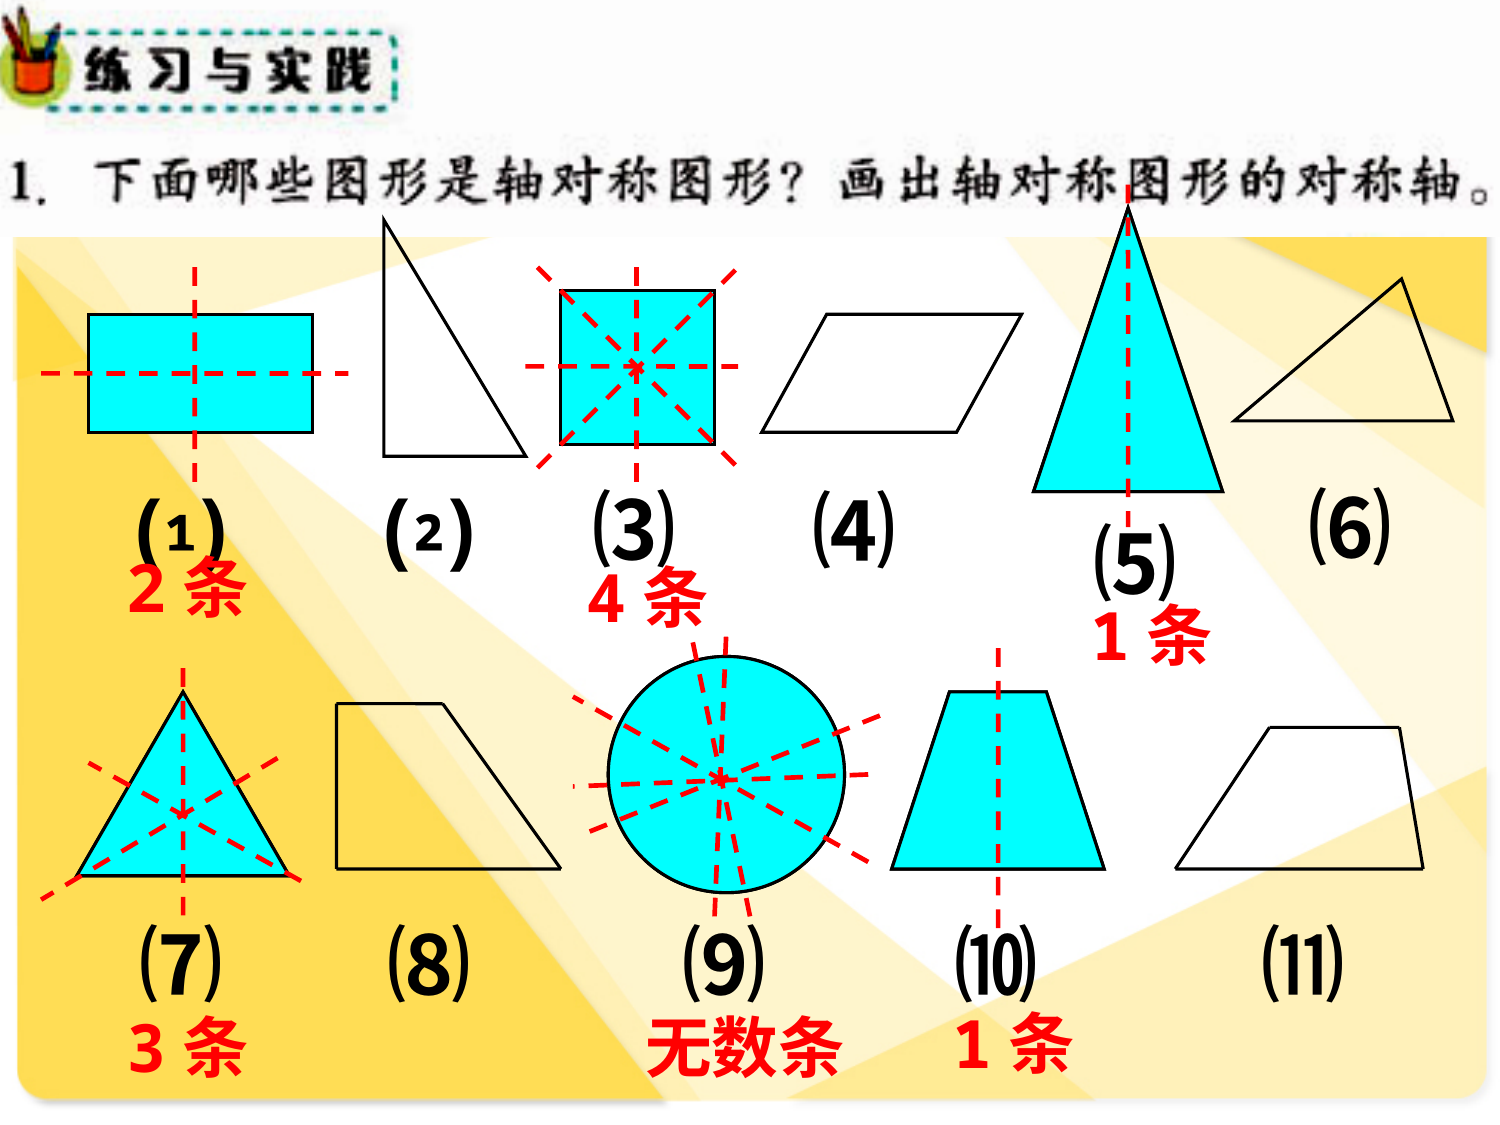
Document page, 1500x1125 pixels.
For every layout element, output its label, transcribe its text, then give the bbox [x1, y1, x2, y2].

text_box [1033, 246, 1223, 492]
text_box 4条 [571, 548, 740, 644]
text_box ⑾ [1246, 904, 1360, 1020]
text_box ⑽ [939, 904, 1053, 994]
text_box ⑼ [667, 904, 781, 1020]
text_box [891, 691, 1105, 869]
text_box 2条 [111, 538, 279, 634]
text_box 1条 [937, 994, 1102, 1090]
text_box 3条 [111, 998, 279, 1094]
text_box [88, 314, 313, 433]
text_box ⑻ [372, 904, 486, 1020]
text_box ⑵ [364, 467, 494, 583]
text_box ⑺ [124, 904, 238, 998]
text_box ⑴ [116, 467, 246, 538]
text_box [761, 314, 1022, 433]
text_box [76, 691, 290, 876]
text_box ⑸ [1078, 503, 1192, 585]
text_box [1174, 727, 1424, 870]
text_box ⑶ [577, 469, 691, 548]
text_box ⑷ [797, 471, 911, 586]
text_box [608, 656, 845, 893]
text_box 1条 [1075, 585, 1244, 681]
text_box ⑹ [1294, 467, 1408, 583]
picture [0, 0, 1500, 1125]
text_box [560, 290, 715, 445]
text_box 无数条 [630, 998, 876, 1094]
text_box [1234, 278, 1453, 421]
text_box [336, 703, 562, 870]
text_box [383, 246, 526, 457]
